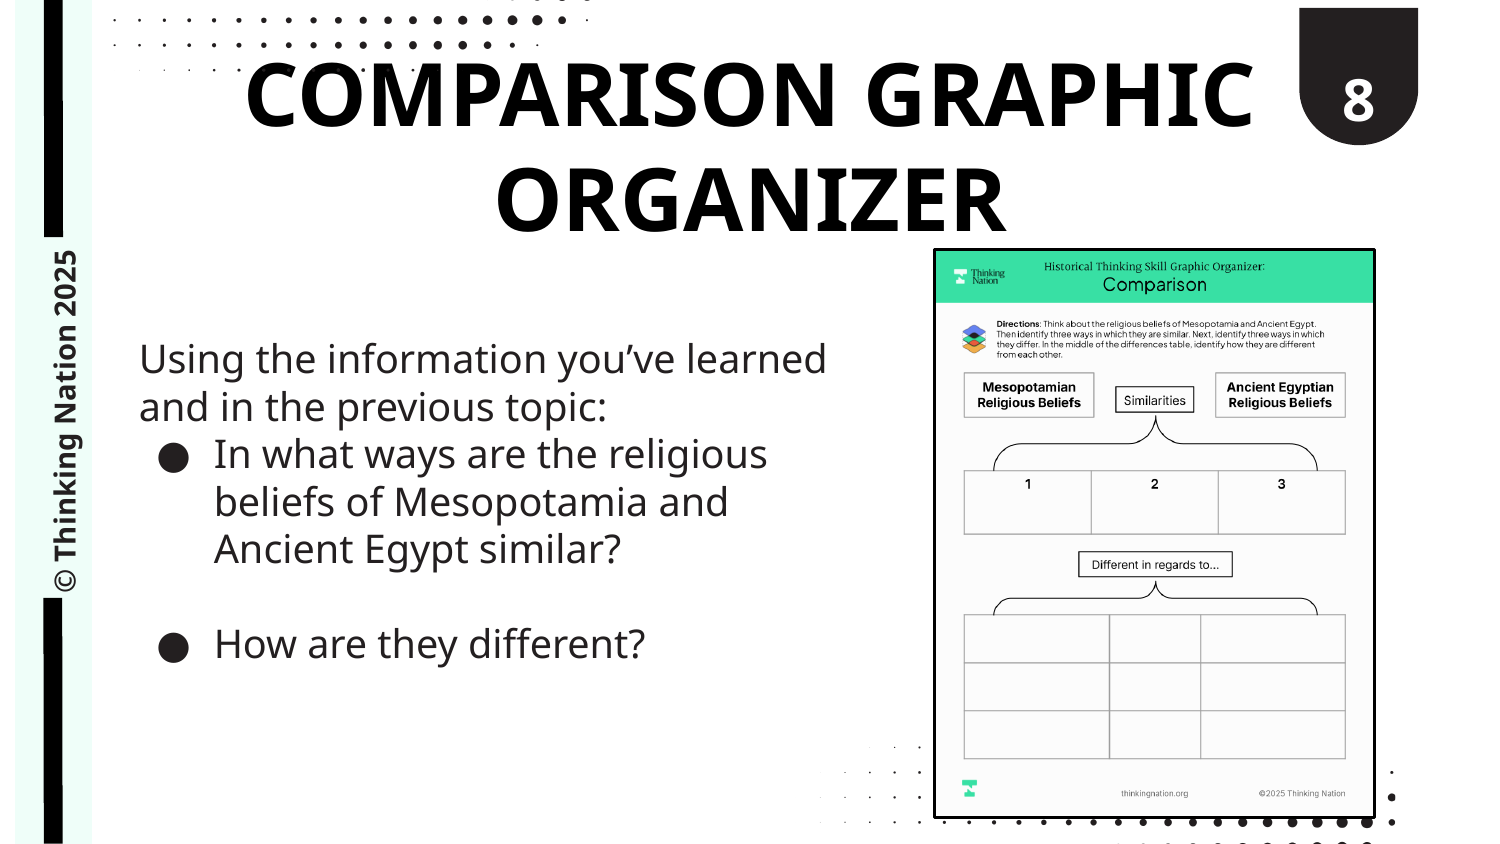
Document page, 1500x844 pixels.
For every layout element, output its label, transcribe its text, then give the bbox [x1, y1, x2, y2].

text_box COMPARISON GRAPHIC ORGANIZER [97, 39, 1416, 250]
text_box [1294, 0, 1423, 146]
text_box Using the information you’ve learned and in the previous topic: In what ways are the religious beliefs of Mesopotamia and Ancient Egypt similar? How are they different? [138, 334, 866, 667]
text_box [97, 0, 616, 72]
text_box [795, 720, 1396, 844]
picture [936, 251, 1373, 816]
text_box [14, 0, 93, 844]
